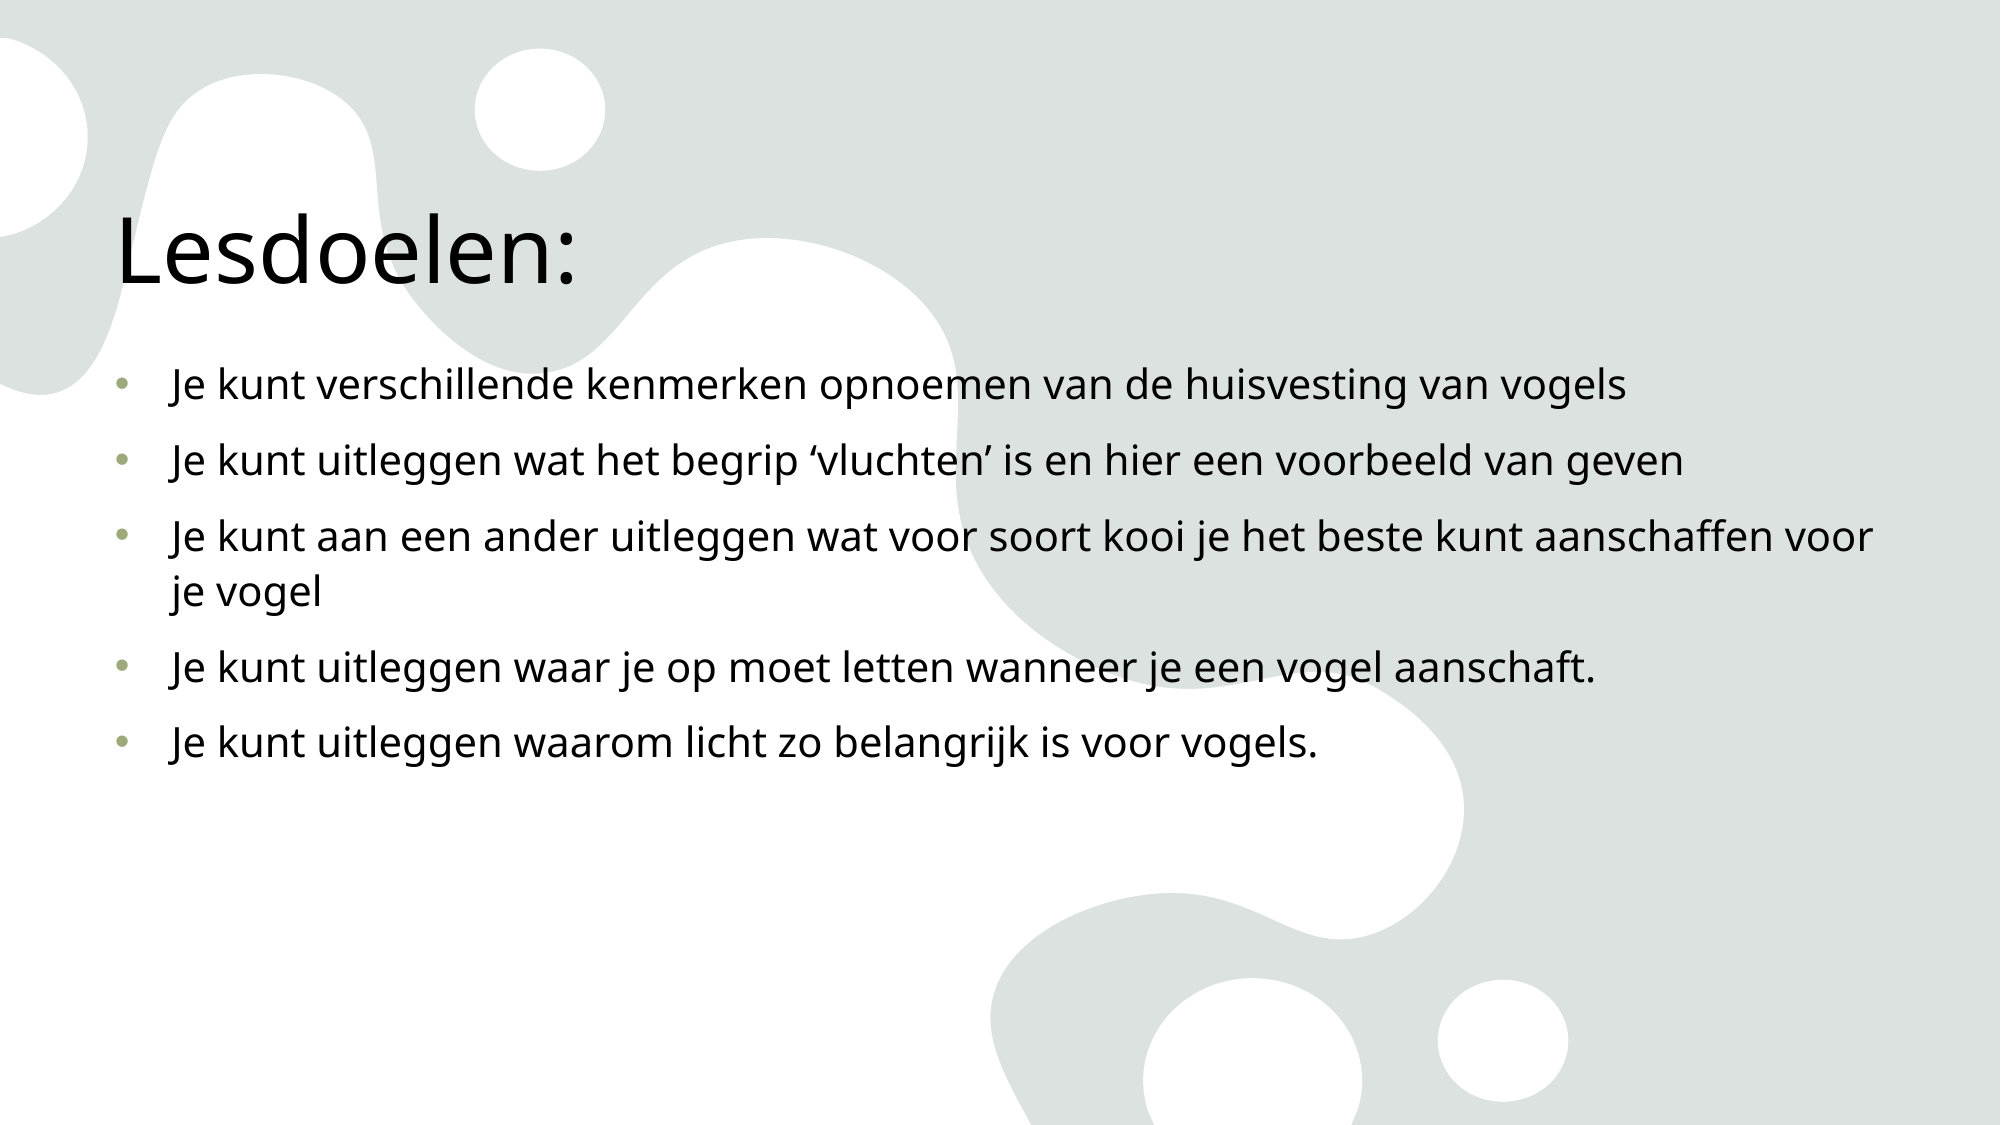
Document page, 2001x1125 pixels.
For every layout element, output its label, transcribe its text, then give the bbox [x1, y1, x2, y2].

list Je kunt verschillende kenmerken opnoemen van de huisvesting van vogels Je kunt uitleggen wat het begrip ‘vluchten’ is en hier een voorbeeld van geven Je kunt aan een ander uitleggen wat voor soort kooi je het beste kunt aanschaffen voor je vogel Je kunt uitleggen waar je op moet letten wanneer je een vogel aanschaft. Je kunt uitleggen waarom licht zo belangrijk is voor vogels. [99, 345, 1900, 1008]
title Lesdoelen: [99, 91, 1900, 309]
